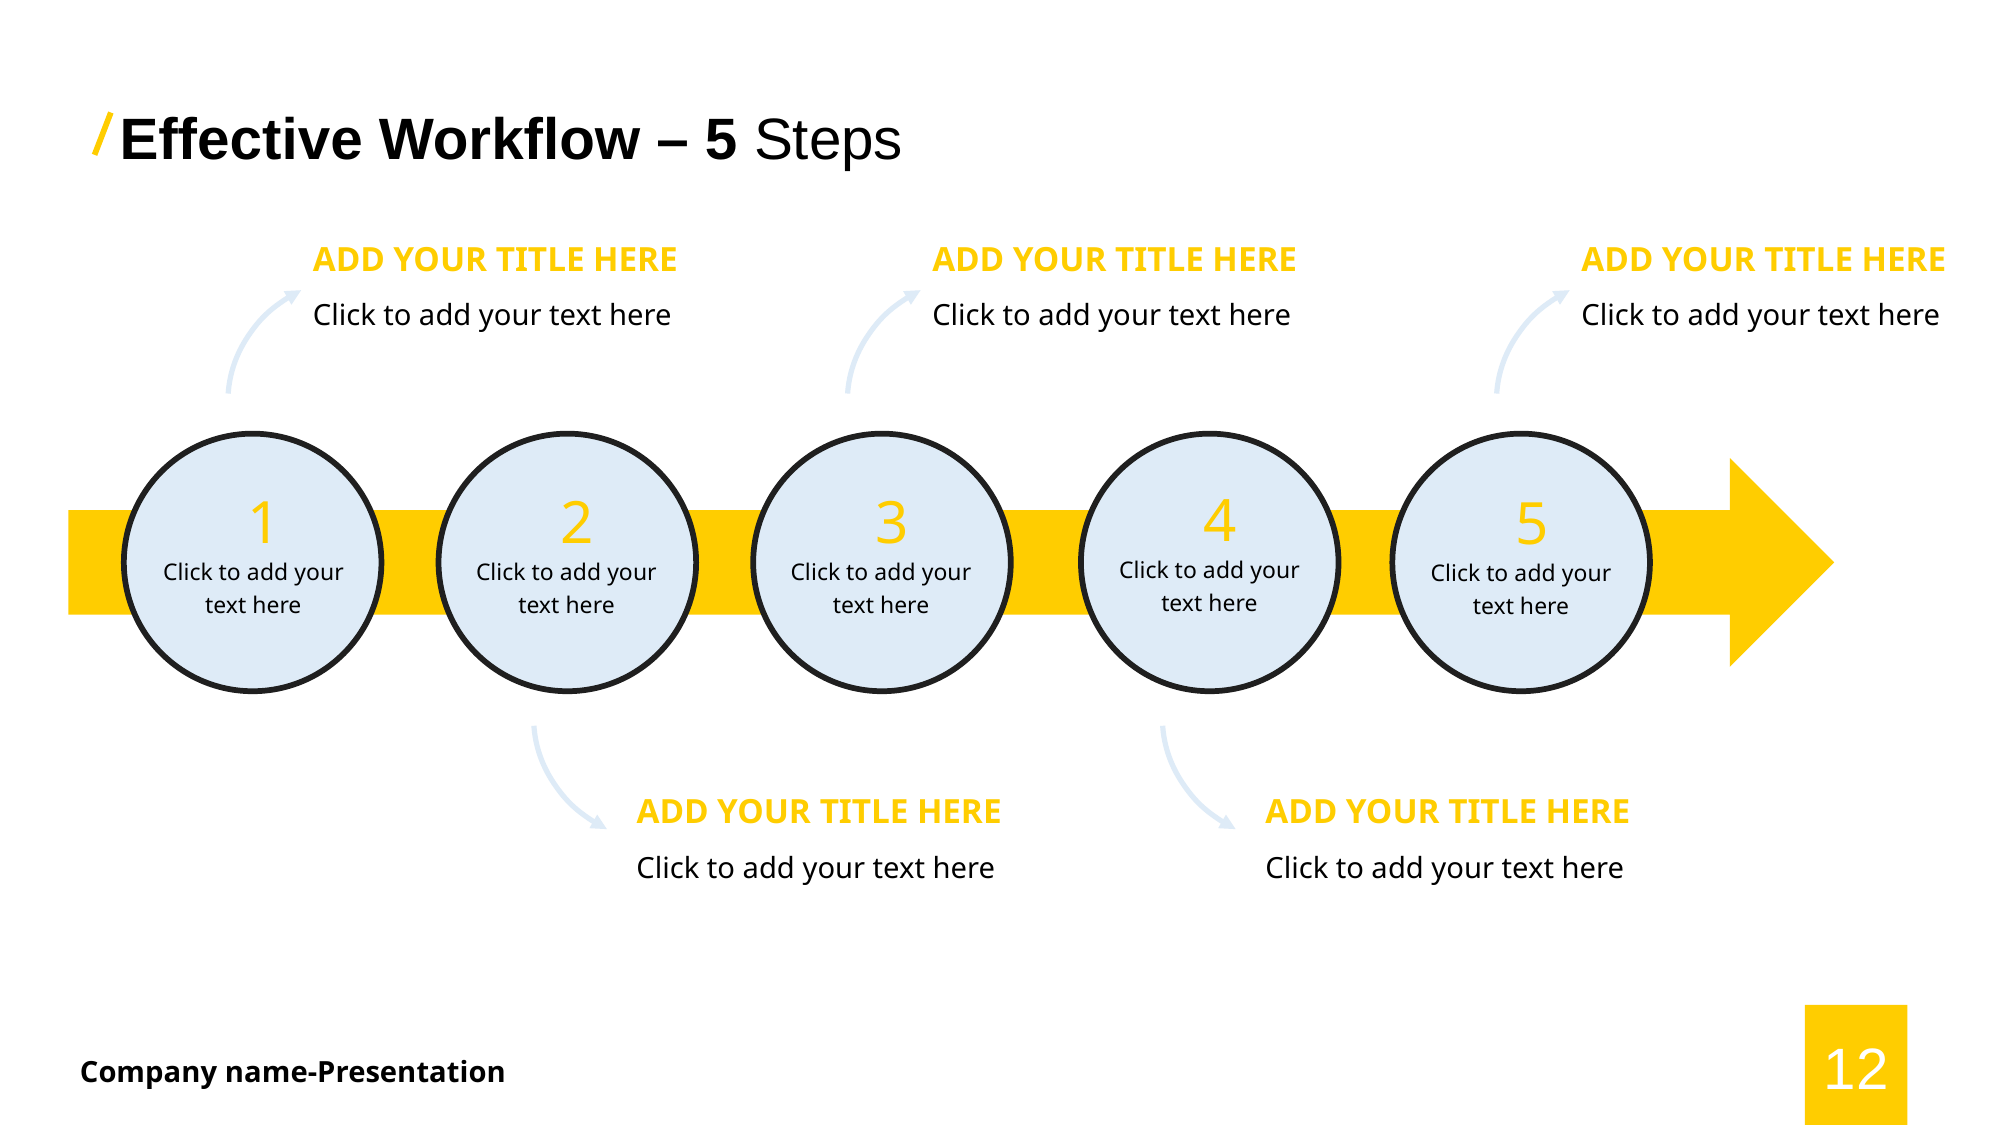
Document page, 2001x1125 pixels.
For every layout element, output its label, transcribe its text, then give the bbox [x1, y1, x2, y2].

text_box [1496, 290, 1643, 401]
text_box [1001, 509, 1091, 616]
text_box [1079, 432, 1340, 623]
text_box [1162, 718, 1309, 830]
text_box [847, 290, 994, 401]
text_box [227, 290, 374, 401]
text_box ADD YOUR TITLE HERE [1250, 783, 1672, 838]
text_box Click to add your text here [1566, 281, 1975, 339]
text_box [1640, 455, 1836, 670]
text_box Effective Workflow – 5 Steps [104, 93, 971, 179]
text_box [139, 626, 366, 693]
text_box Click to add your text here [1250, 834, 1659, 892]
text_box [768, 626, 996, 693]
text_box [67, 509, 133, 616]
text_box 12 [1804, 1004, 1908, 1125]
text_box [687, 509, 763, 616]
text_box Click to add your text here [1094, 542, 1325, 624]
text_box [1095, 624, 1325, 693]
text_box 4 [1188, 475, 1231, 542]
text_box Company name-Presentation [64, 1045, 532, 1096]
text_box [1391, 432, 1651, 623]
text_box Click to add your text here [917, 281, 1326, 339]
text_box Click to add your text here [298, 281, 706, 339]
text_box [94, 112, 111, 155]
text_box ADD YOUR TITLE HERE [1566, 230, 1988, 285]
text_box Click to add your text here [1406, 545, 1637, 627]
text_box 1 [232, 477, 275, 544]
text_box [454, 626, 681, 693]
text_box [1408, 627, 1634, 693]
text_box [437, 432, 698, 624]
text_box ADD YOUR TITLE HERE [917, 230, 1339, 285]
text_box [752, 432, 1012, 623]
text_box ADD YOUR TITLE HERE [298, 230, 720, 285]
text_box Click to add your text here [138, 544, 369, 626]
text_box 5 [1500, 478, 1542, 545]
text_box ADD YOUR TITLE HERE [621, 783, 1043, 838]
text_box Click to add your text here [766, 544, 997, 626]
text_box [372, 509, 448, 616]
text_box 2 [545, 477, 588, 544]
text_box [533, 718, 680, 830]
text_box Click to add your text here [621, 834, 1030, 892]
text_box 3 [860, 477, 903, 544]
text_box [122, 432, 383, 624]
text_box [1329, 509, 1402, 616]
text_box Click to add your text here [451, 544, 682, 626]
